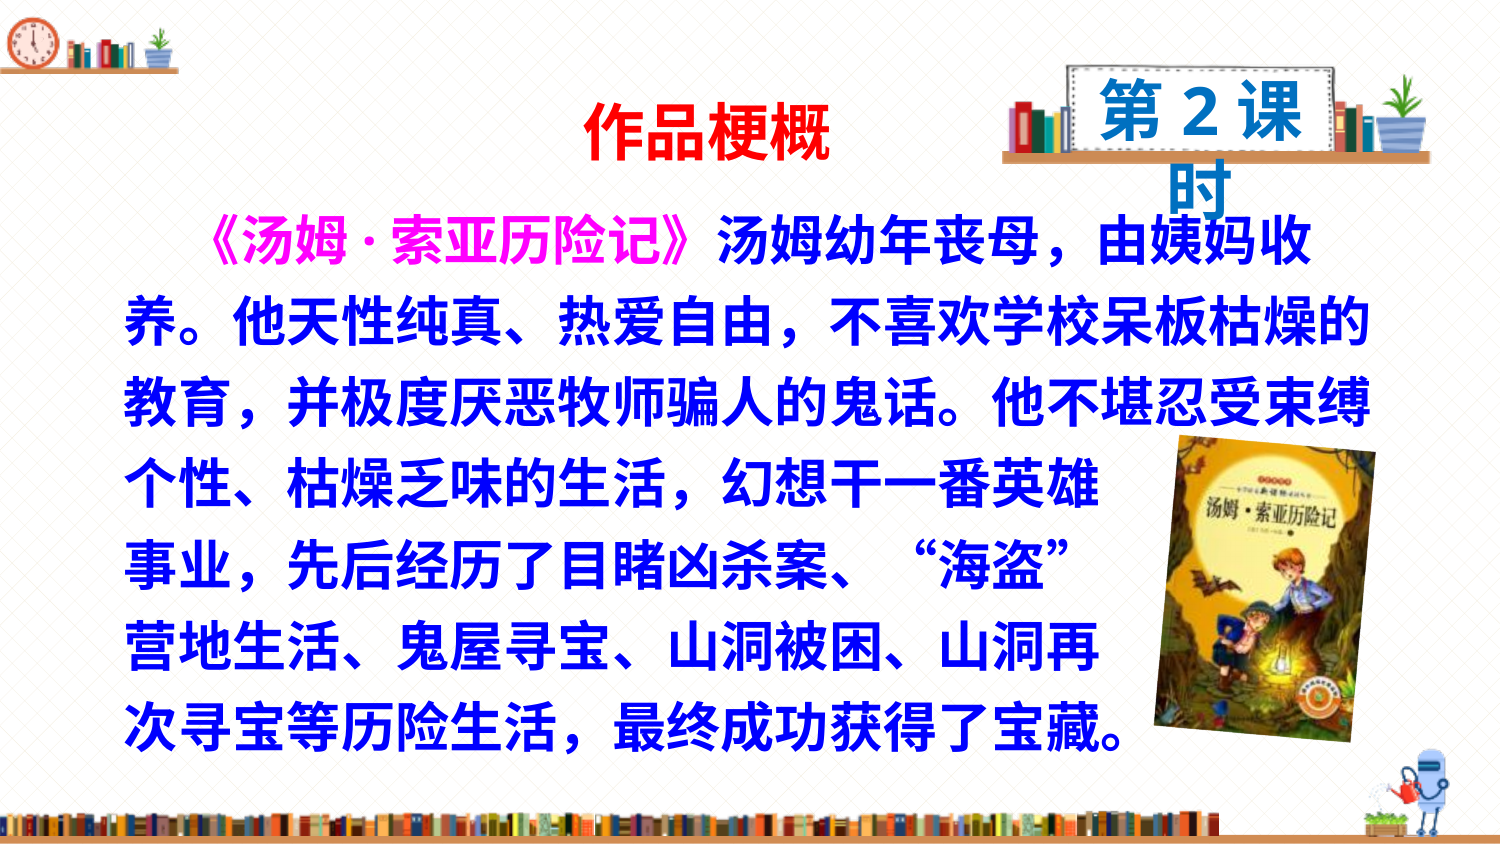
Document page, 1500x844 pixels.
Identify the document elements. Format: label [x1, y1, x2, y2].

picture [0, 812, 594, 836]
picture [1363, 740, 1450, 837]
picture [595, 805, 1219, 836]
picture [0, 15, 188, 74]
text_box [1002, 61, 1455, 164]
text_box [109, 85, 1413, 760]
